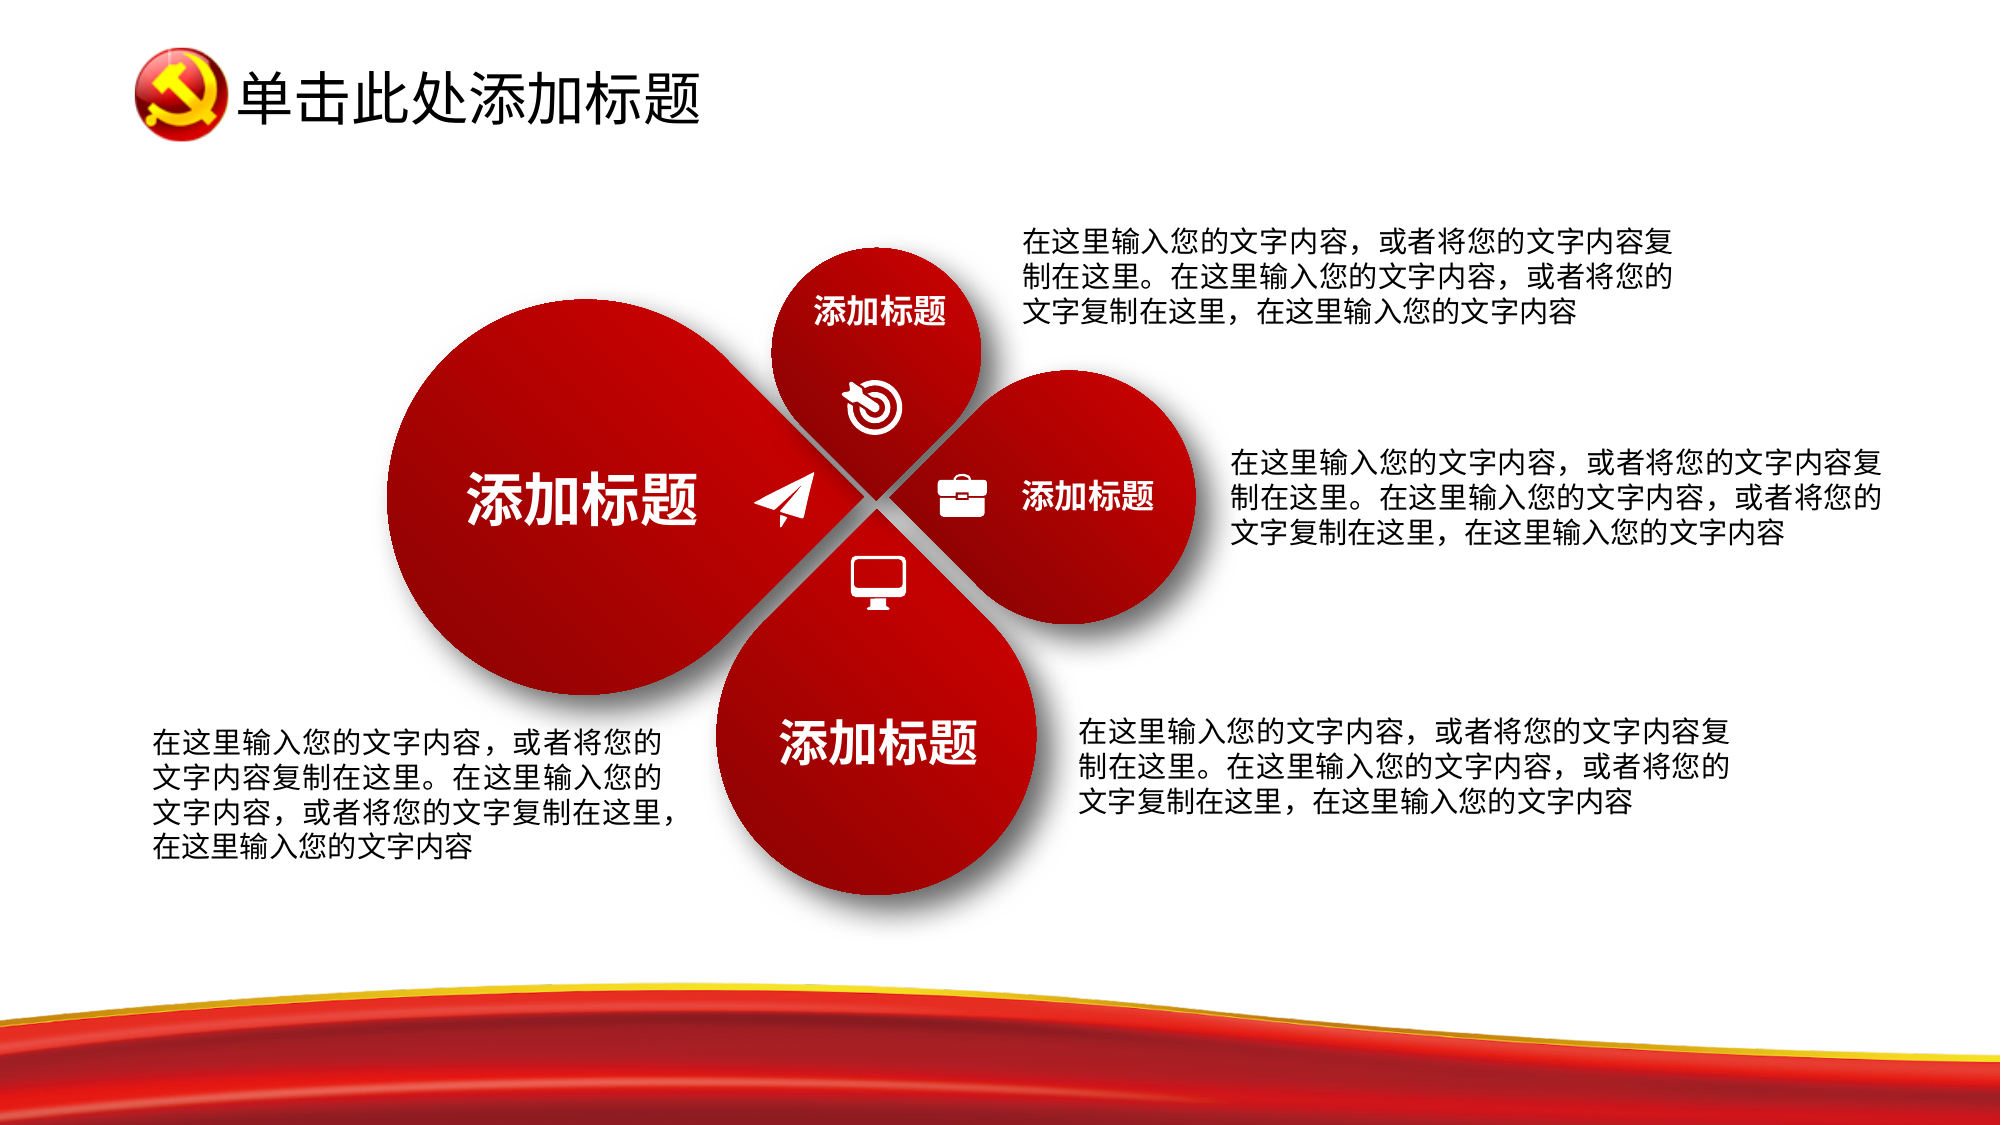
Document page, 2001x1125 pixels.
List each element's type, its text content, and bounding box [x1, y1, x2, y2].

text_box 单击此处添加标题 [281, 52, 722, 143]
text_box [888, 369, 1197, 626]
text_box [715, 521, 1038, 896]
text_box 添加标题 [757, 704, 999, 779]
text_box 在这里输入您的文字内容，或者将您的文字内容复制在这里。在这里输入您的文字内容，或者将您的文字复制在这里，在这里输入您的文字内容 [1063, 705, 1746, 826]
picture [88, 26, 281, 174]
picture [0, 900, 2000, 1125]
text_box 添加标题 [986, 467, 1190, 523]
text_box 在这里输入您的文字内容，或者将您的文字内容复制在这里。在这里输入您的文字内容，或者将您的文字复制在这里，在这里输入您的文字内容 [1007, 216, 1690, 336]
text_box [754, 471, 815, 528]
text_box 在这里输入您的文字内容，或者将您的文字内容复制在这里。在这里输入您的文字内容，或者将您的文字复制在这里，在这里输入您的文字内容 [1216, 436, 1898, 557]
text_box 添加标题 [779, 282, 982, 338]
text_box [849, 554, 908, 611]
text_box [770, 312, 982, 502]
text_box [841, 378, 906, 439]
text_box 添加标题 [418, 455, 745, 541]
text_box [798, 246, 956, 282]
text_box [937, 473, 987, 517]
text_box 在这里输入您的文字内容，或者将您的文字内容复制在这里。在这里输入您的文字内容，或者将您的文字复制在这里，在这里输入您的文字内容 [137, 716, 678, 872]
text_box [386, 298, 852, 696]
